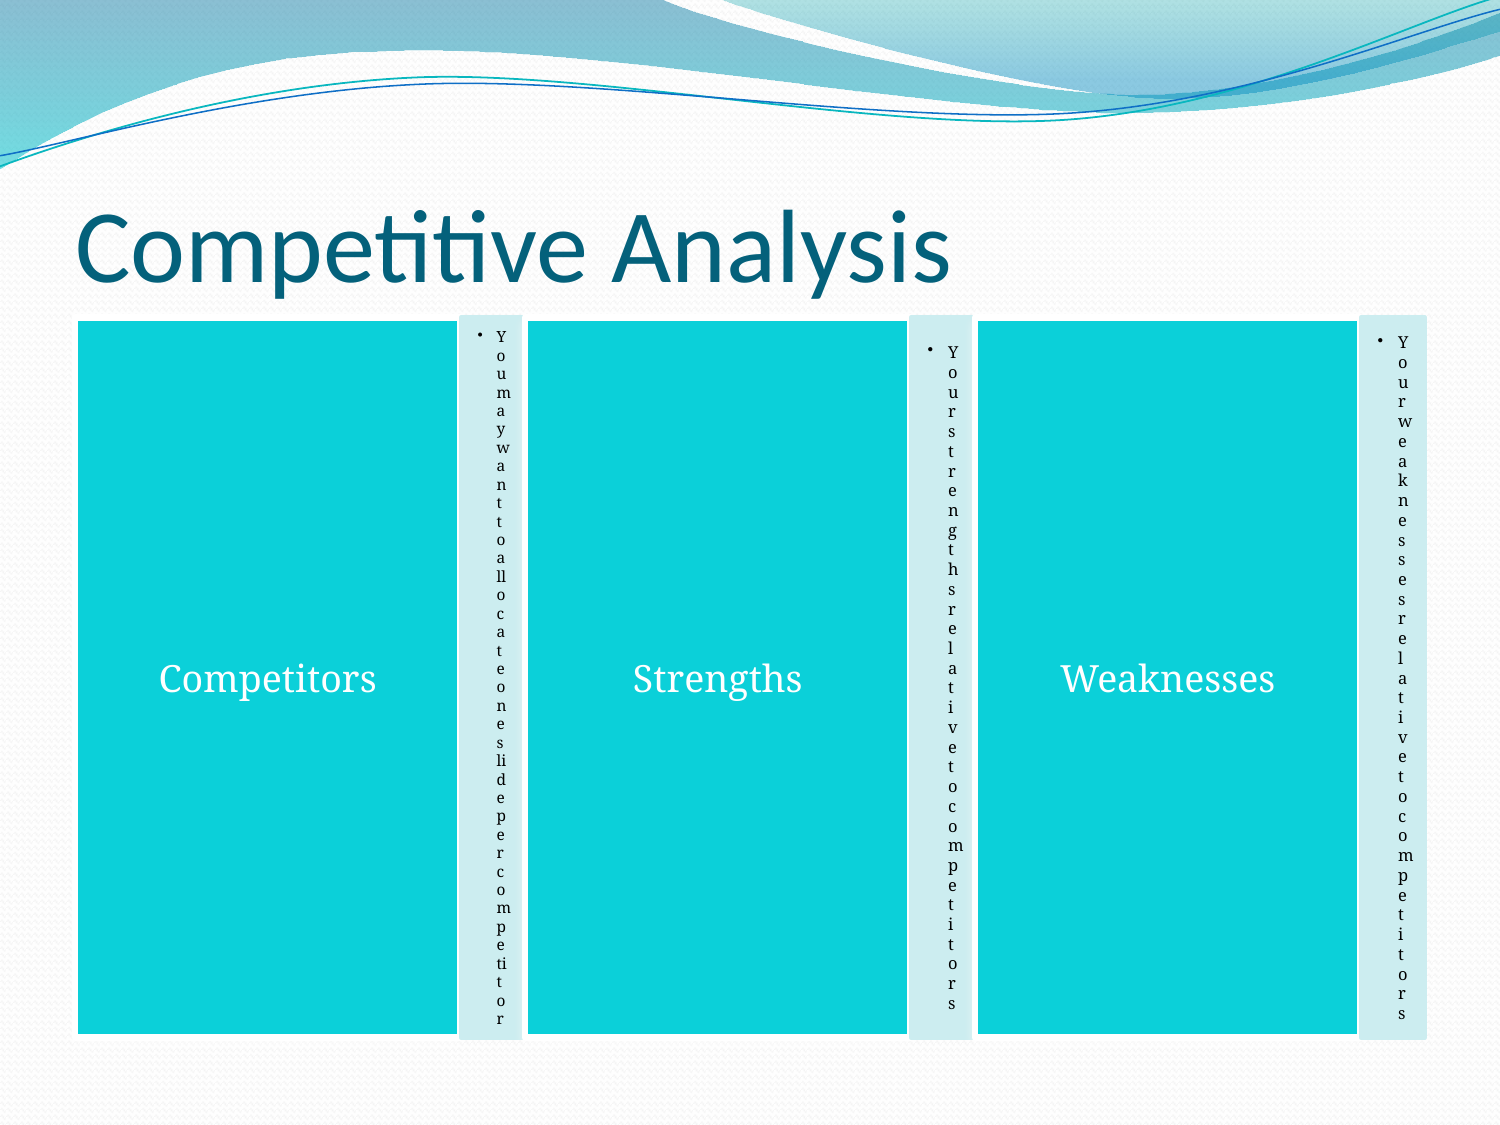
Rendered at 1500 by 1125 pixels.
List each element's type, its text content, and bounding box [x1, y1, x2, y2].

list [74, 317, 1426, 1038]
title Competitive Analysis [75, 115, 1425, 303]
